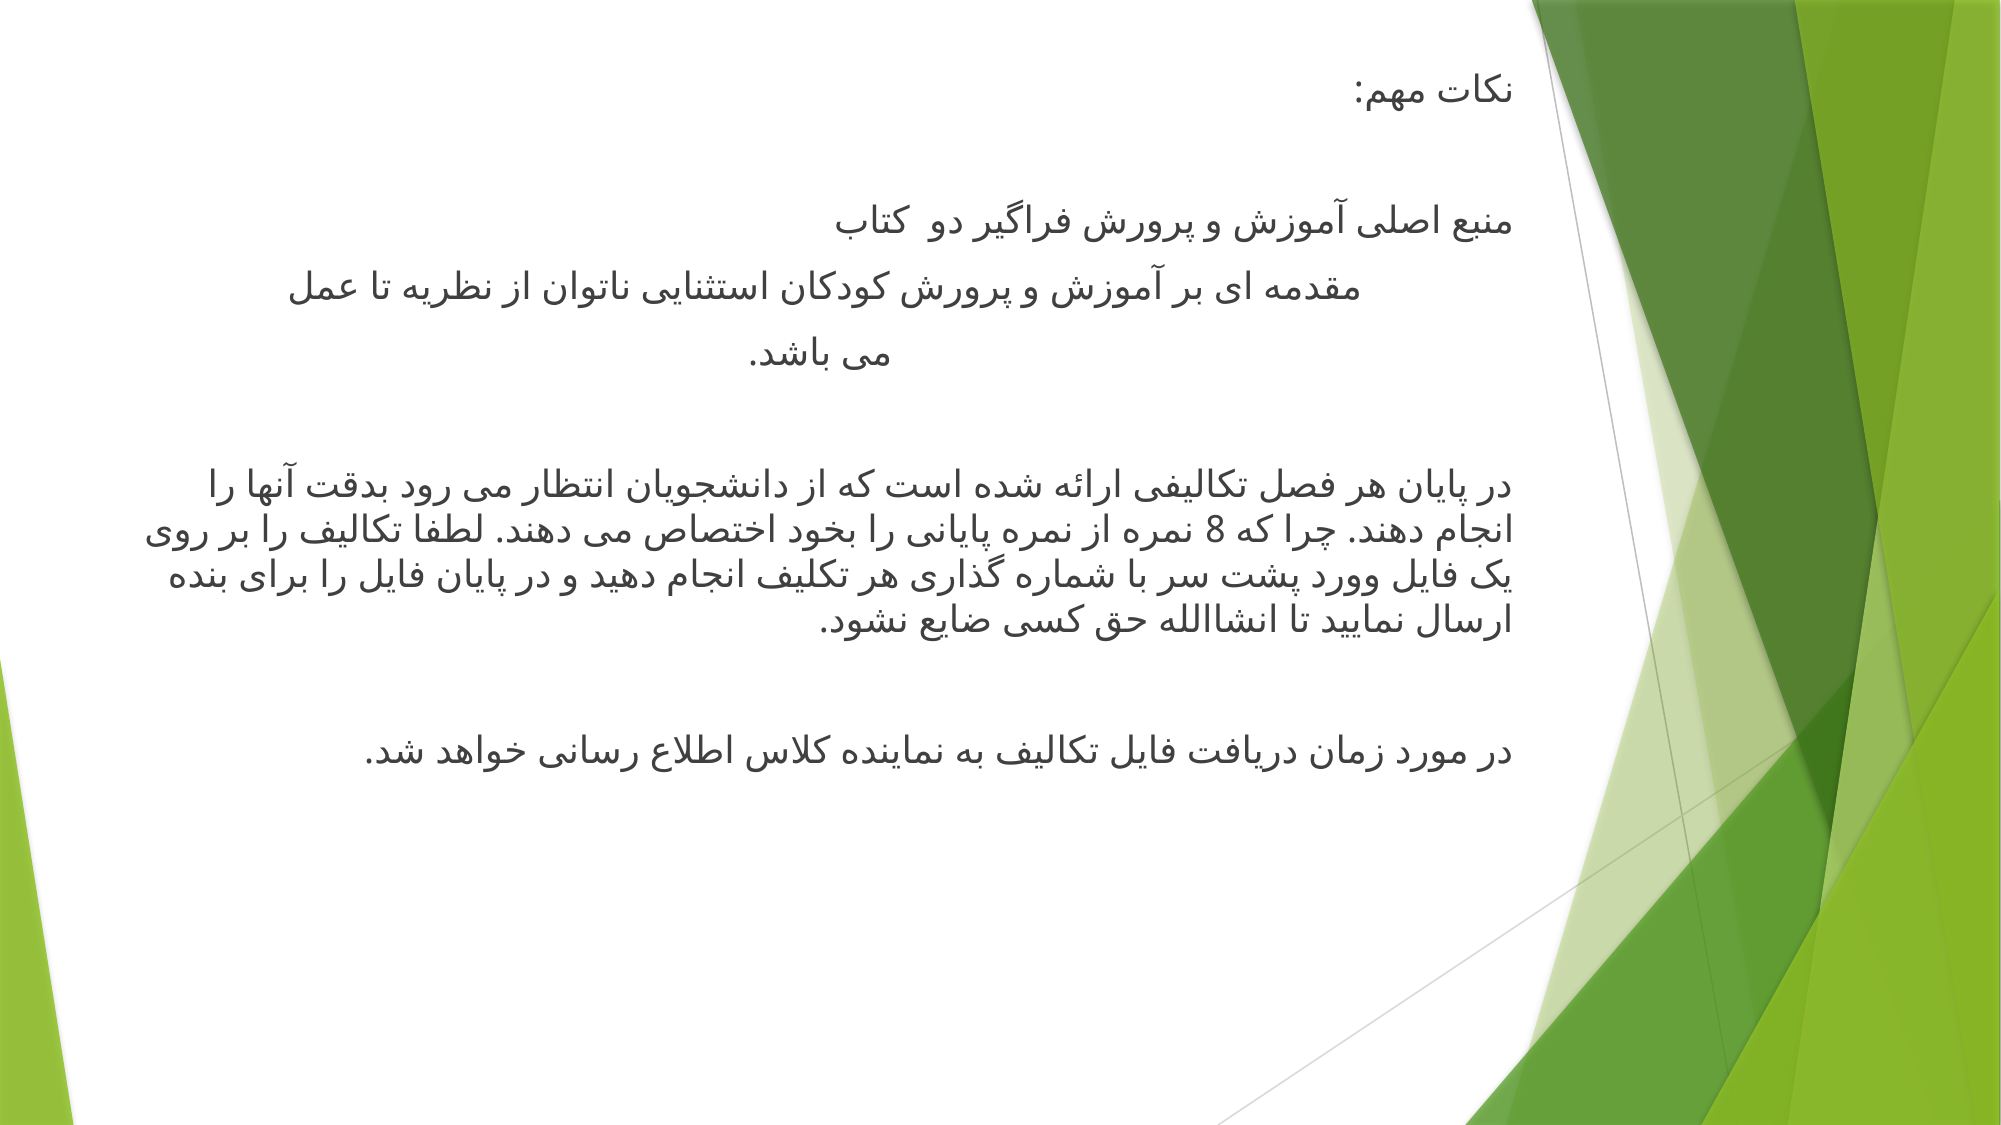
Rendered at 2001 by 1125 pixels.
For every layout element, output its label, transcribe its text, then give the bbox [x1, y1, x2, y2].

list نکات مهم: منبع اصلی آموزش و پرورش فراگیر دو کتاب مقدمه ای بر آموزش و پرورش کودکان استثنایی ناتوان از نظریه تا عمل می باشد. در پایان هر فصل تکالیفی ارائه شده است که از دانشجویان انتظار می رود بدقت آنها را انجام دهند. چرا که 8 نمره از نمره پایانی را بخود اختصاص می دهند. لطفا تکالیف را بر روی یک فایل وورد پشت سر با شماره گذاری هر تکلیف انجام دهید و در پایان فایل را برای بنده ارسال نمایید تا انشاالله حق کسی ضایع نشود. در مورد زمان دریافت فایل تکالیف به نماینده کلاس اطلاع رسانی خواهد شد. [111, 57, 1530, 992]
